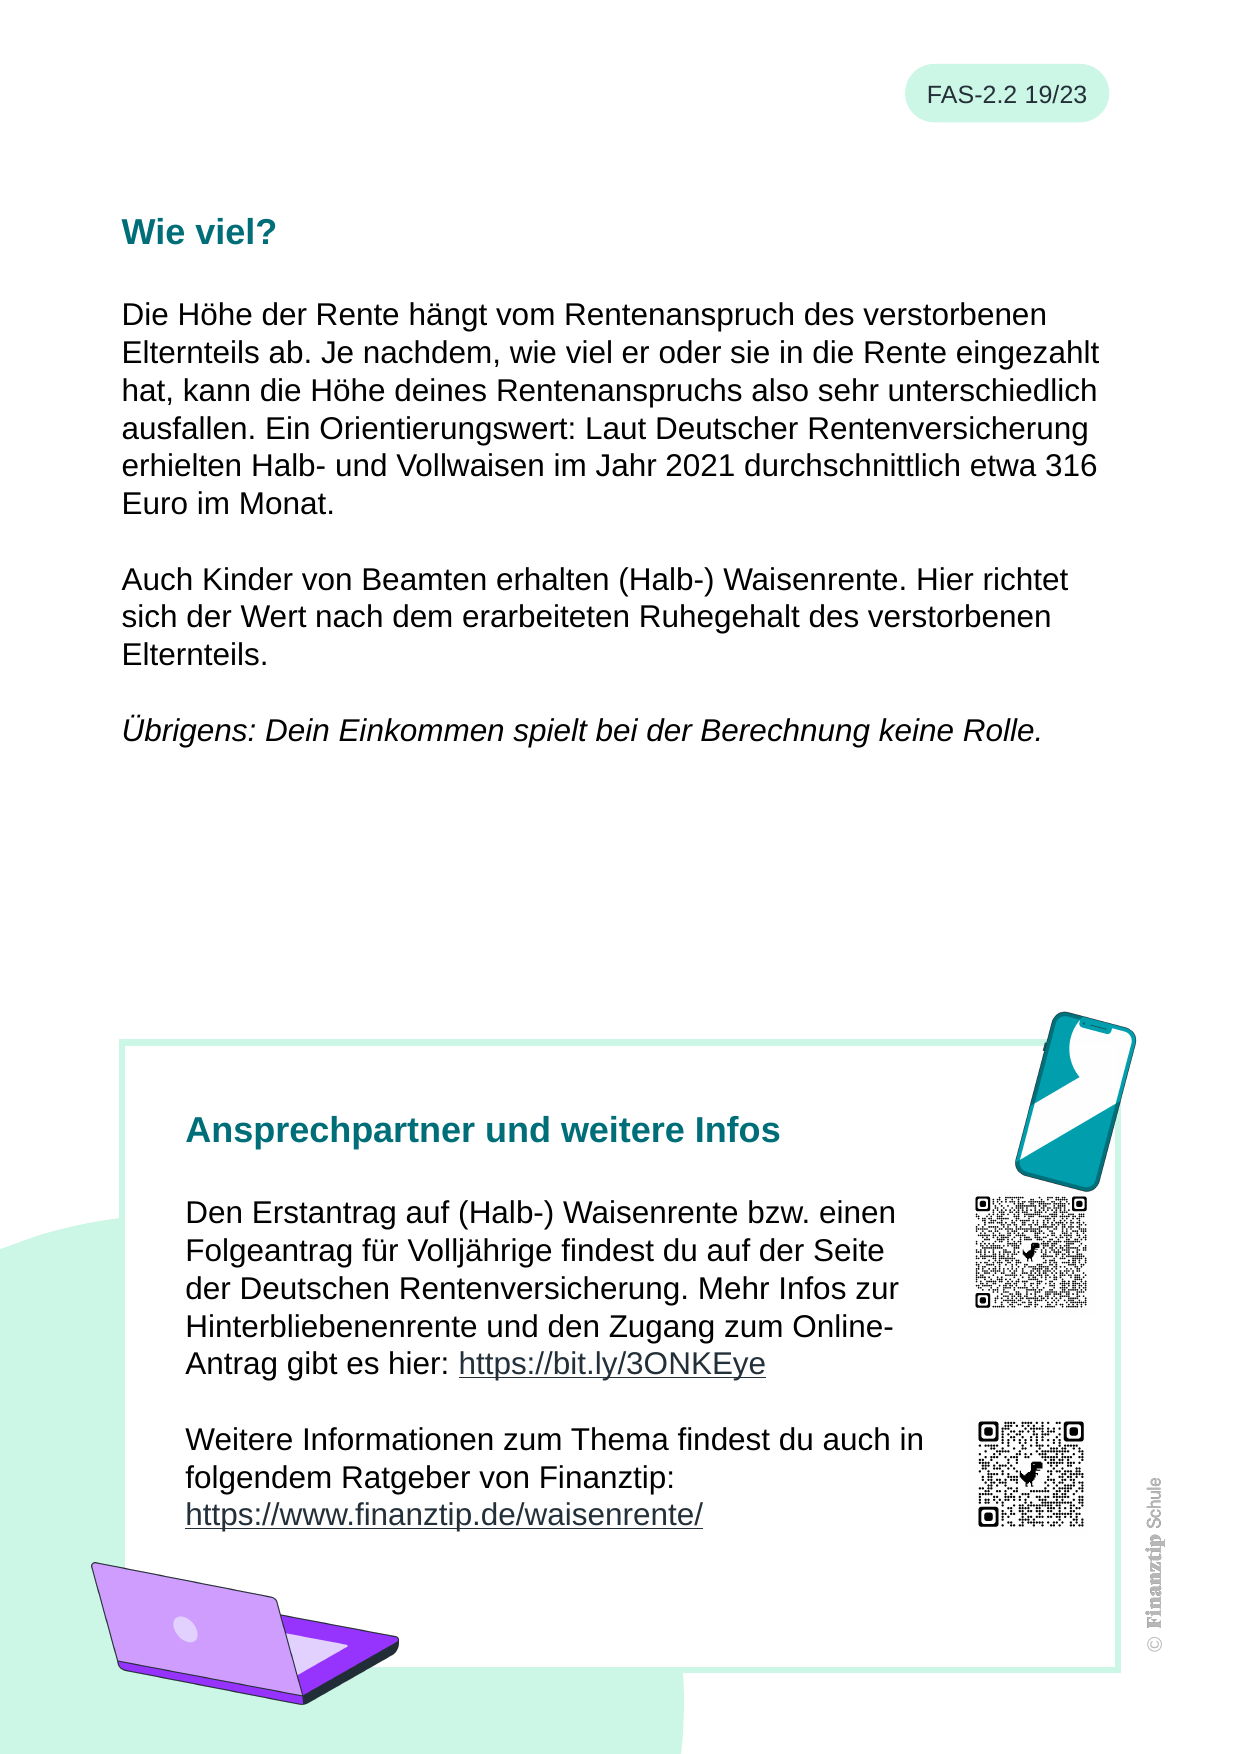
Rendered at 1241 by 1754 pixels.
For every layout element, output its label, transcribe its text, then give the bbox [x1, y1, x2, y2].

text_box Wie viel? Die Höhe der Rente hängt vom Rentenanspruch des verstorbenen Elternteils ab. Je nachdem, wie viel er oder sie in die Rente eingezahlt hat, kann die Höhe deines Rentenanspruchs also sehr unterschiedlich ausfallen. Ein Orientierungswert: Laut Deutscher Rentenversicherung erhielten Halb- und Vollwaisen im Jahr 2021 durchschnittlich etwa 316 Euro im Monat. Auch Kinder von Beamten erhalten (Halb-) Waisenrente. Hier richtet sich der Wert nach dem erarbeiteten Ruhegehalt des verstorbenen Elternteils. Übrigens: Dein Einkommen spielt bei der Berechnung keine Rolle. [121, 200, 1119, 755]
picture [967, 1410, 1095, 1538]
text_box Ansprechpartner und weitere Infos Den Erstantrag auf (Halb-) Waisenrente bzw. einen Folgeantrag für Volljährige findest du auf der Seite der Deutschen Rentenversicherung. Mehr Infos zur Hinterbliebenenrente und den Zugang zum Online-Antrag gibt es hier: https://bit.ly/3ONKEye Weitere Informationen zum Thema findest du auch in folgendem Ratgeber von Finanztip: https://www.finanztip.de/waisenrente/ [121, 1041, 1119, 1671]
picture [91, 1562, 399, 1705]
picture [967, 989, 1183, 1317]
picture [1143, 1478, 1165, 1628]
